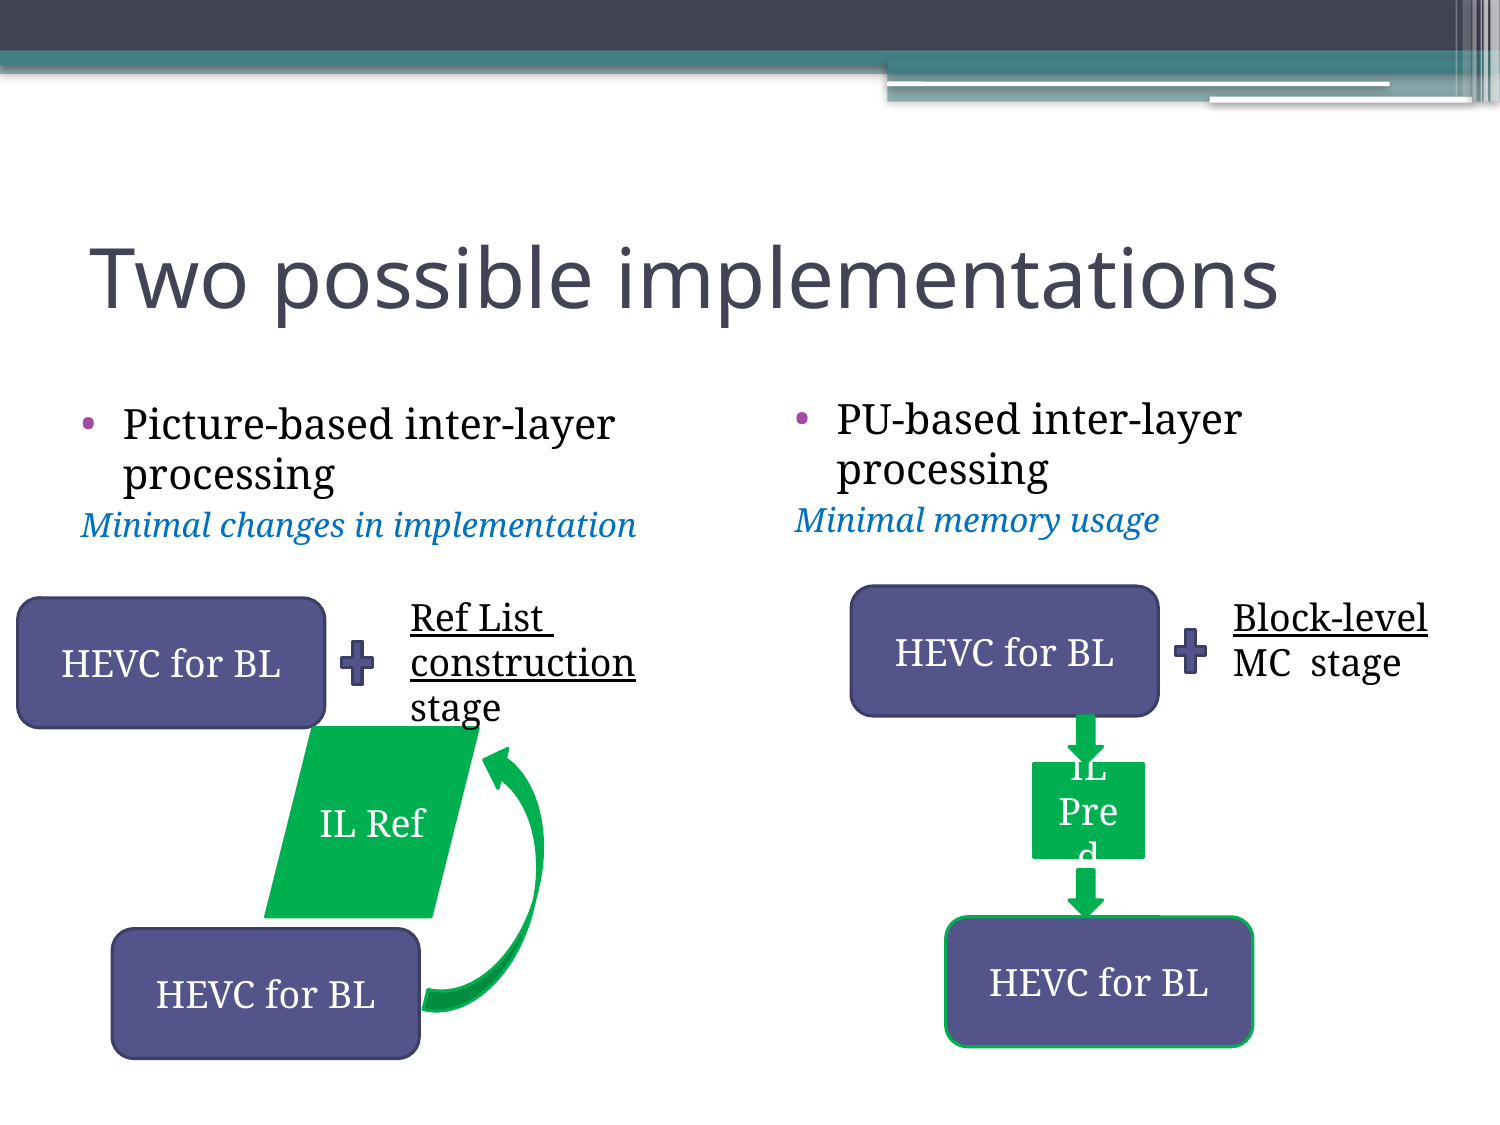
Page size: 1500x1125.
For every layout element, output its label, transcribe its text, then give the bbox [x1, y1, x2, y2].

text_box HEVC for BL [944, 915, 1255, 1049]
text_box [1067, 867, 1105, 918]
text_box Block-level MC stage [1218, 586, 1444, 692]
text_box [1174, 628, 1207, 674]
text_box [1067, 714, 1105, 765]
text_box IL Ref [264, 726, 478, 919]
text_box Ref List construction stage [395, 586, 651, 736]
text_box [421, 746, 545, 1013]
list Picture-based inter-layer processing Minimal changes in implementation [48, 390, 757, 520]
text_box IL Pred [1032, 762, 1145, 859]
text_box HEVC for BL [110, 927, 421, 1061]
text_box HEVC for BL [16, 596, 327, 730]
text_box HEVC for BL [849, 584, 1160, 718]
text_box [340, 640, 374, 686]
text_box PU-based inter-layer processing Minimal memory usage [761, 385, 1424, 516]
title Two possible implementations [75, 187, 1425, 363]
